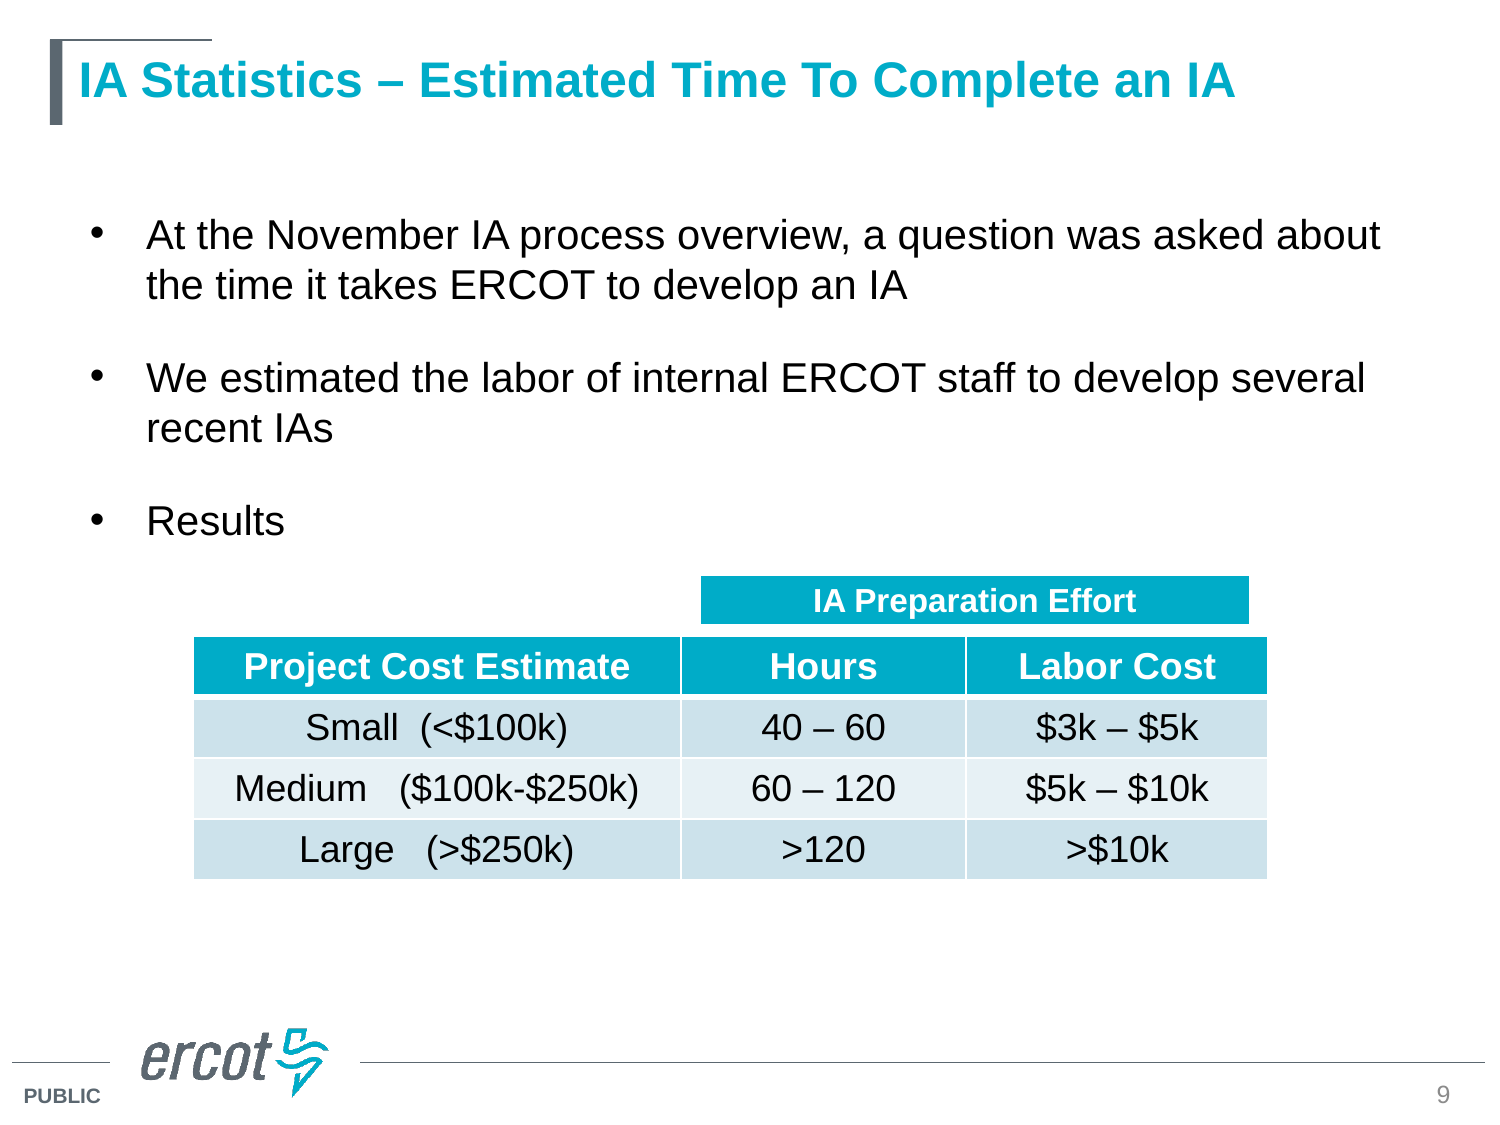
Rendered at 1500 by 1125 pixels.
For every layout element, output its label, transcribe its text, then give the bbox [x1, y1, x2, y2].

table_cell Medium ($100k-$250k) [194, 759, 680, 818]
table_cell >$10k [967, 820, 1267, 879]
slide_number 9 [1412, 1076, 1475, 1112]
table_cell 60 – 120 [682, 759, 965, 818]
table_cell $3k – $5k [967, 700, 1267, 757]
table_cell Small (<$100k) [194, 700, 680, 757]
list At the November IA process overview, a question was asked about the time it takes ERCOT to develop an IA We estimated the labor of internal ERCOT staff to develop several recent IAs Results [75, 200, 1438, 575]
table_header Labor Cost [967, 637, 1267, 694]
table_cell $5k – $10k [967, 759, 1267, 818]
table_header Hours [682, 637, 965, 694]
title IA Statistics – Estimated Time To Complete an IA [63, 40, 1300, 125]
picture [137, 1024, 332, 1100]
table_header IA Preparation Effort [701, 576, 1249, 624]
table_cell >120 [682, 820, 965, 879]
table_header Project Cost Estimate [194, 637, 680, 694]
table_cell Large (>$250k) [194, 820, 680, 879]
table_cell 40 – 60 [682, 700, 965, 757]
